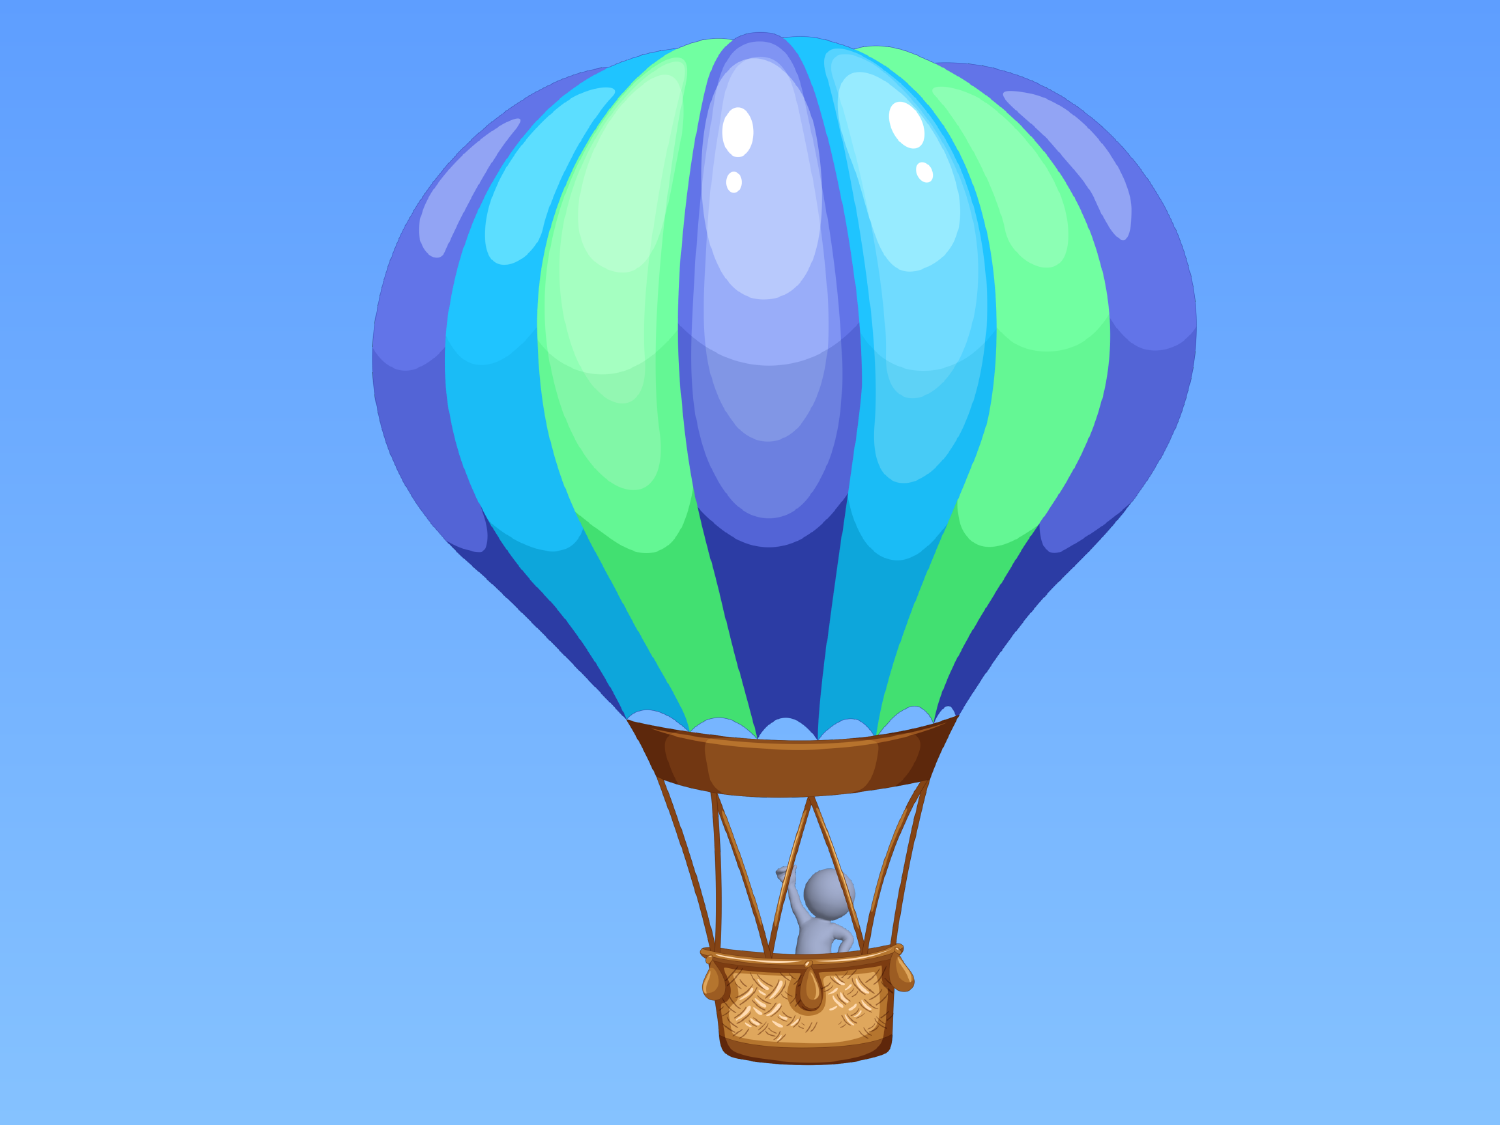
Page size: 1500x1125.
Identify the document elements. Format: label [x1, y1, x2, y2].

picture [304, 0, 1219, 1091]
